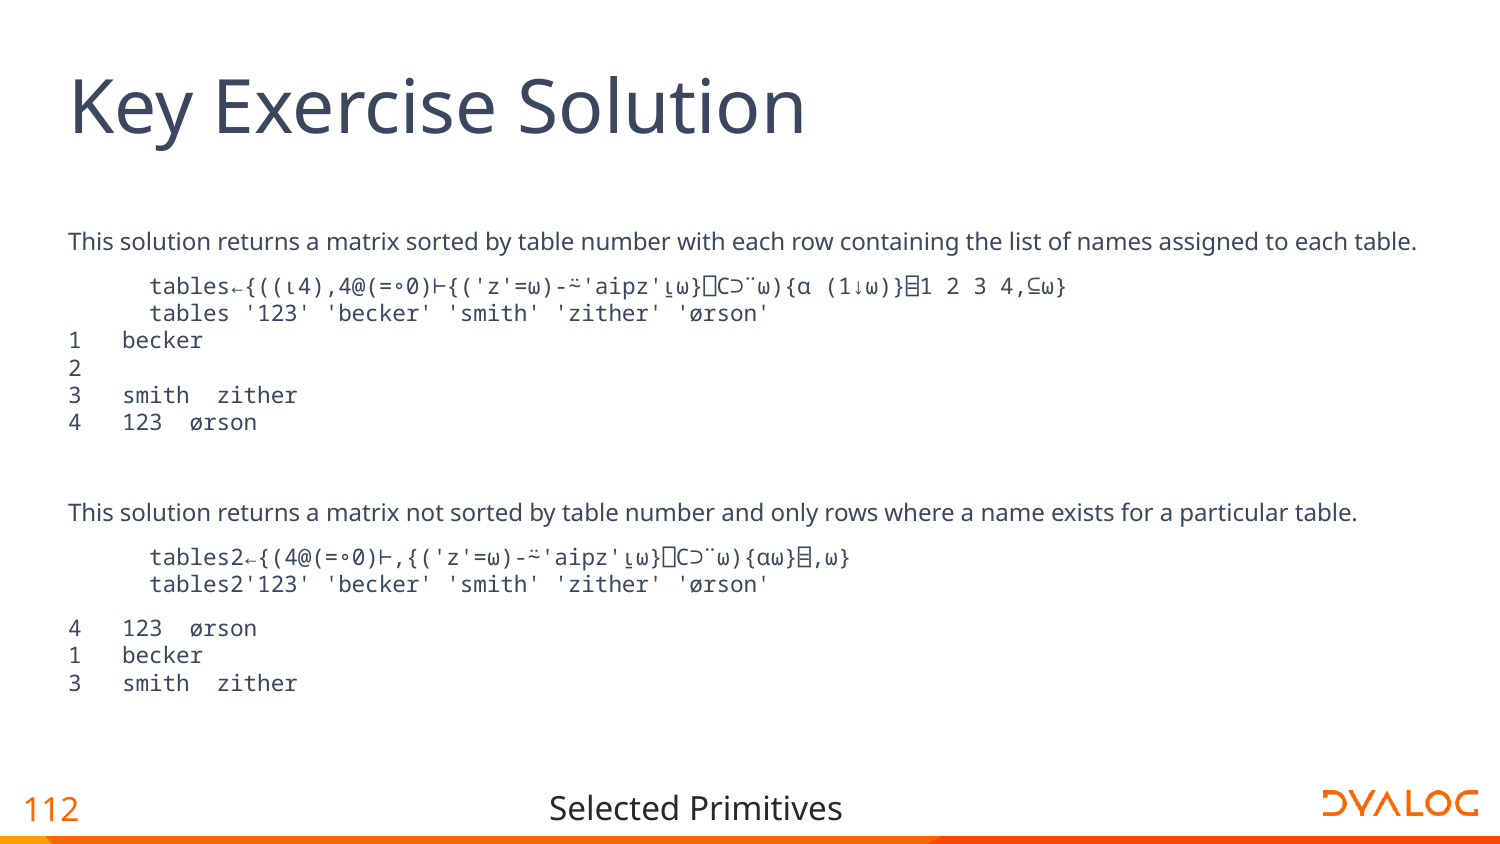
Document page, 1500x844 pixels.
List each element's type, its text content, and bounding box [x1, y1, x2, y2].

picture [1323, 790, 1478, 816]
title Key Exercise Solution [53, 43, 1453, 157]
picture [0, 836, 1500, 844]
list This solution returns a matrix sorted by table number with each row containing the list of names assigned to each table. tables←{((⍳4),4@(=∘0)⊢{('z'=⍵)-⍨'aipz'⍸⍵}⎕C⊃¨⍵){⍺ (1↓⍵)}⌸1 2 3 4,⊆⍵} tables '123' 'becker' 'smith' 'zither' 'ørson' 1 becker 2 3 smith zither 4 123 ørson This solution returns a matrix not sorted by table number and only rows where a name exists for a particular table. tables2←{(4@(=∘0)⊢,{('z'=⍵)-⍨'aipz'⍸⍵}⎕C⊃¨⍵){⍺⍵}⌸,⍵} tables2'123' 'becker' 'smith' 'zither' 'ørson' 4 123 ørson 1 becker 3 smith zither [53, 207, 1453, 740]
